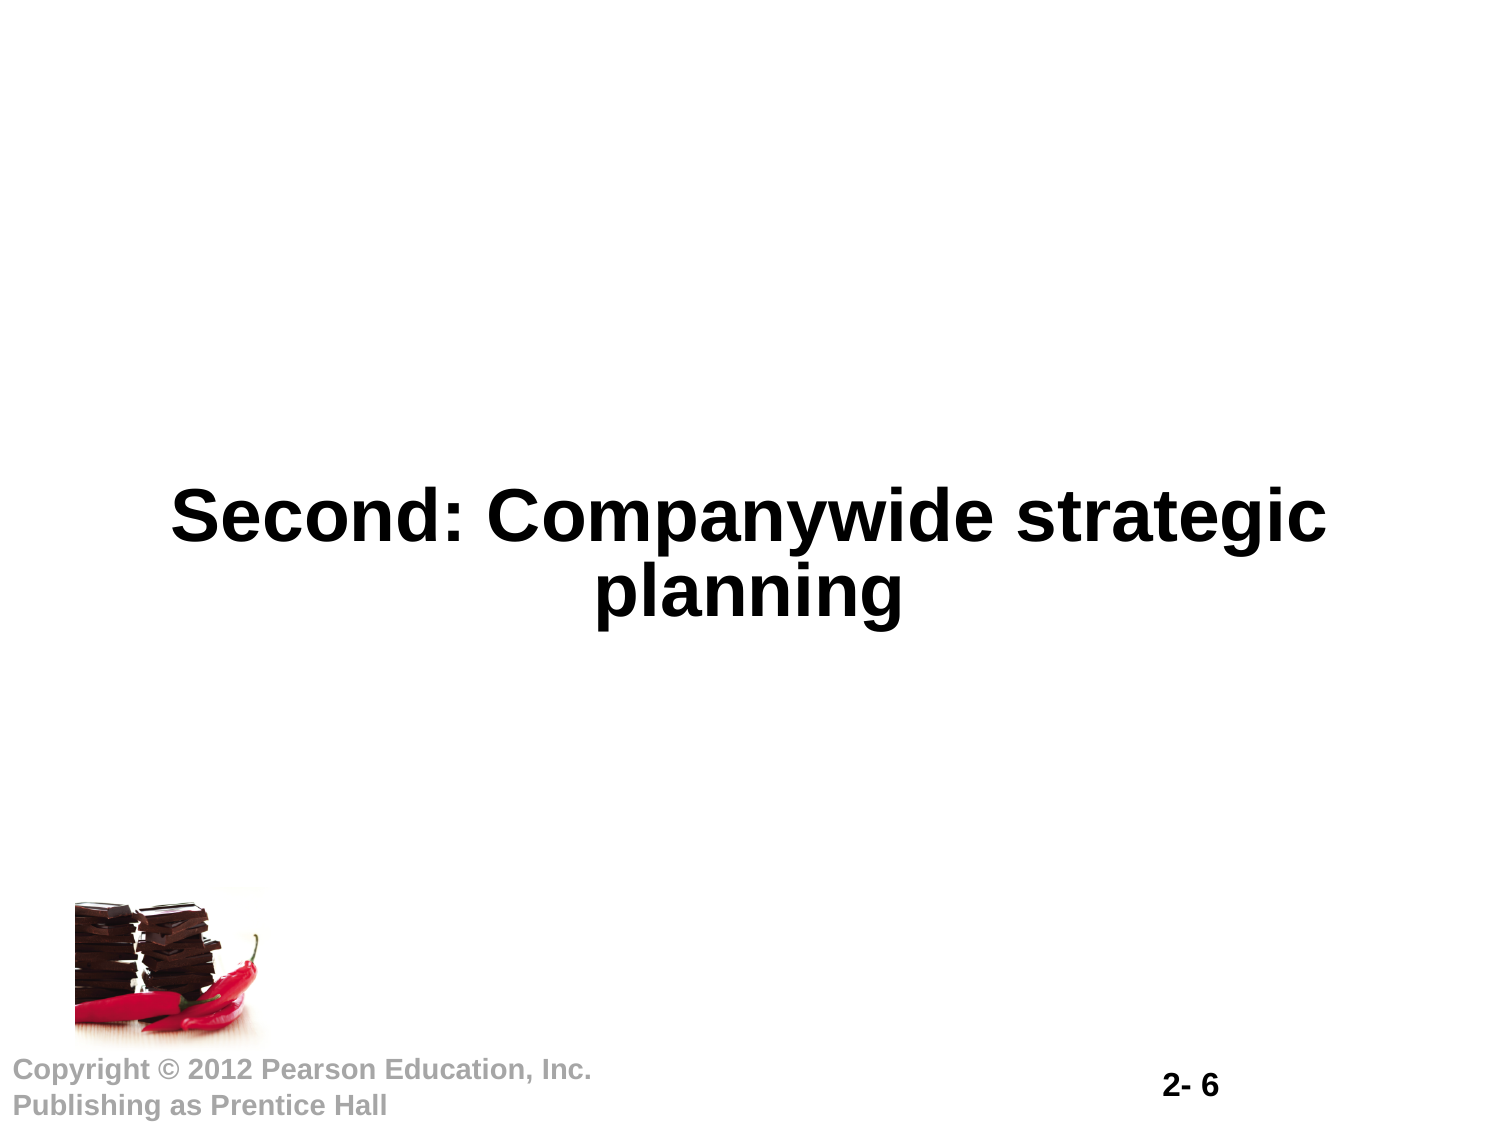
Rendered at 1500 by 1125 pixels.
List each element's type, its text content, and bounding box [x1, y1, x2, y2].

title Second: Companywide strategic planning [112, 462, 1388, 651]
picture [75, 887, 275, 1054]
